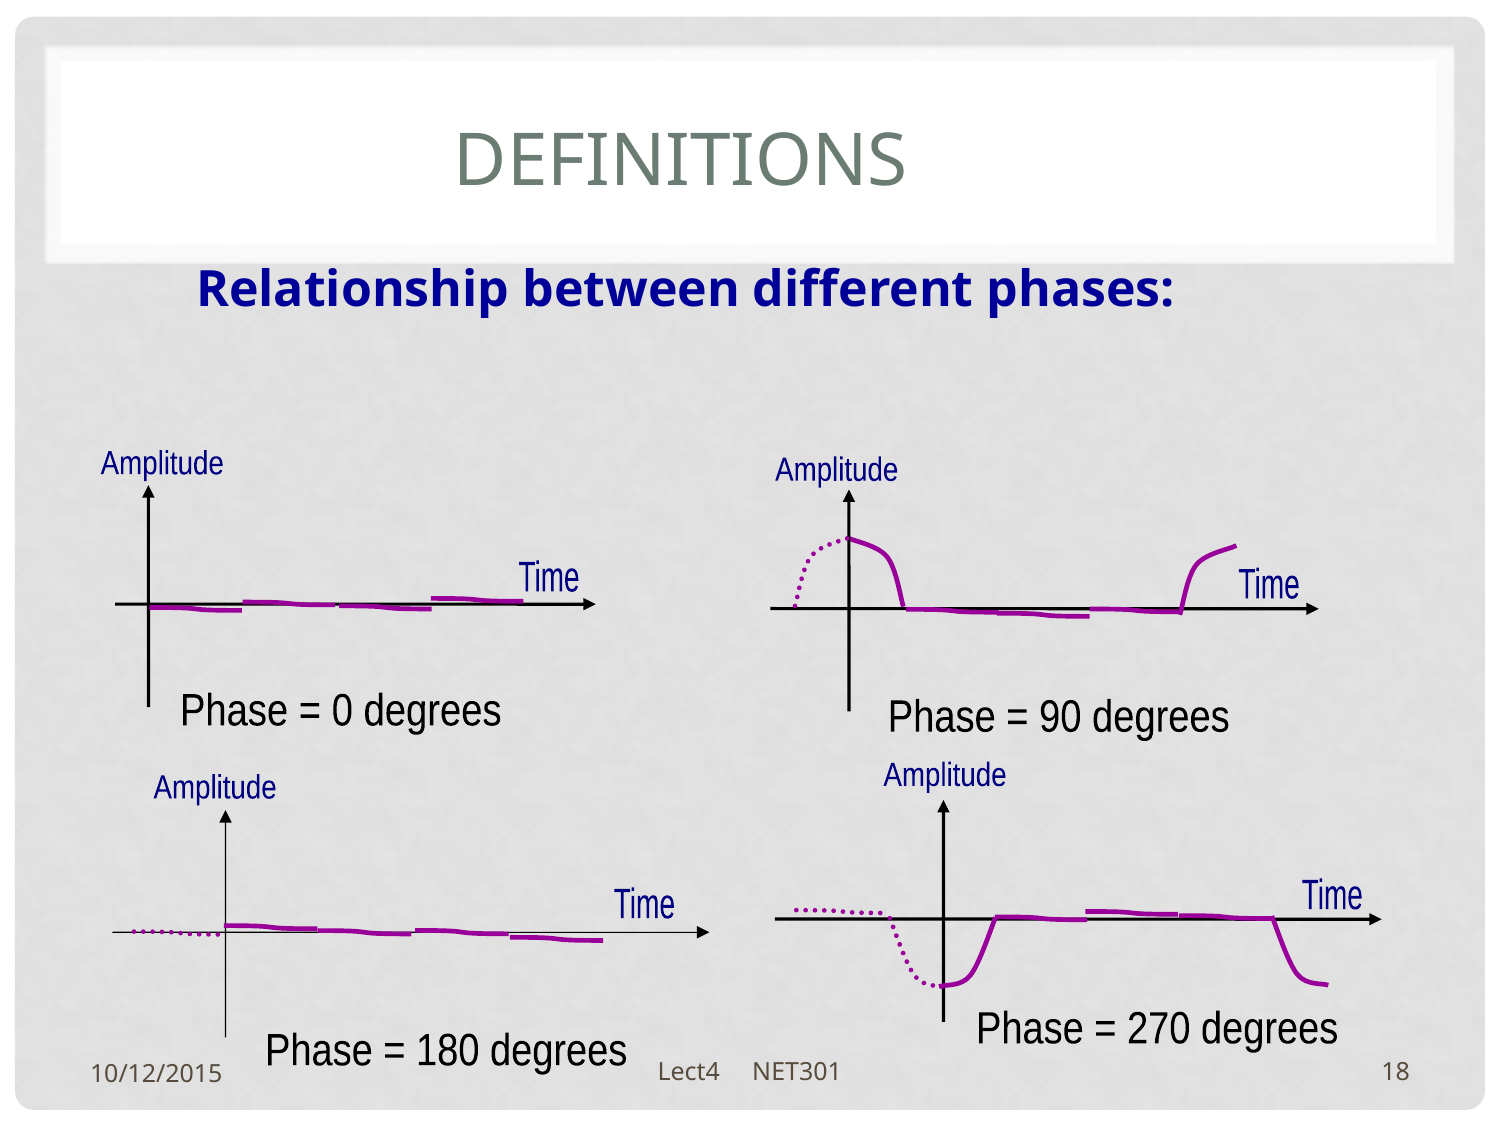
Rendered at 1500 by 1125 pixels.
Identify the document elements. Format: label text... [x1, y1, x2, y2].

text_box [100, 449, 597, 736]
list Relationship between different phases: [162, 249, 1337, 1012]
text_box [774, 761, 1382, 1053]
slide_number 18 [1074, 1042, 1425, 1103]
footer Lect4 NET301 [512, 1042, 988, 1103]
title Definitions [87, 62, 1275, 250]
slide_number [75, 1042, 425, 1103]
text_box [770, 456, 1319, 742]
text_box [112, 773, 710, 1075]
